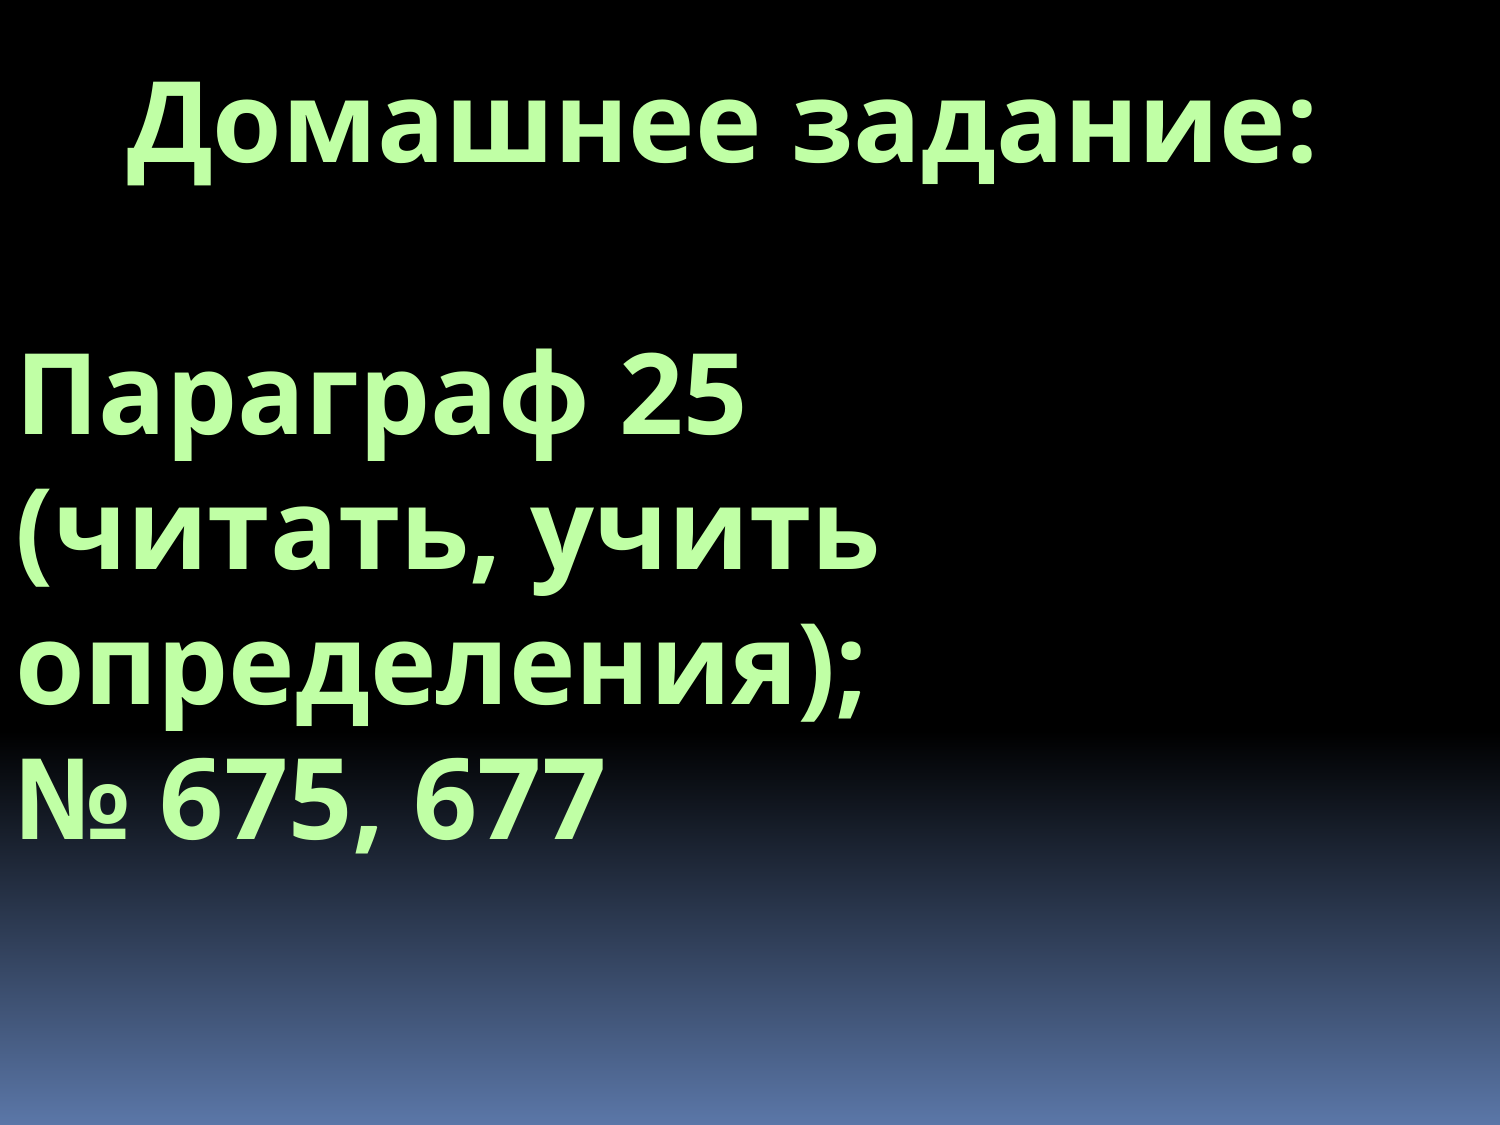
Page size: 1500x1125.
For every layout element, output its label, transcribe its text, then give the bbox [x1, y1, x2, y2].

text_box Домашнее задание: [112, 42, 1334, 193]
text_box Параграф 25 (читать, учить определения); № 675, 677 [0, 314, 1500, 1005]
